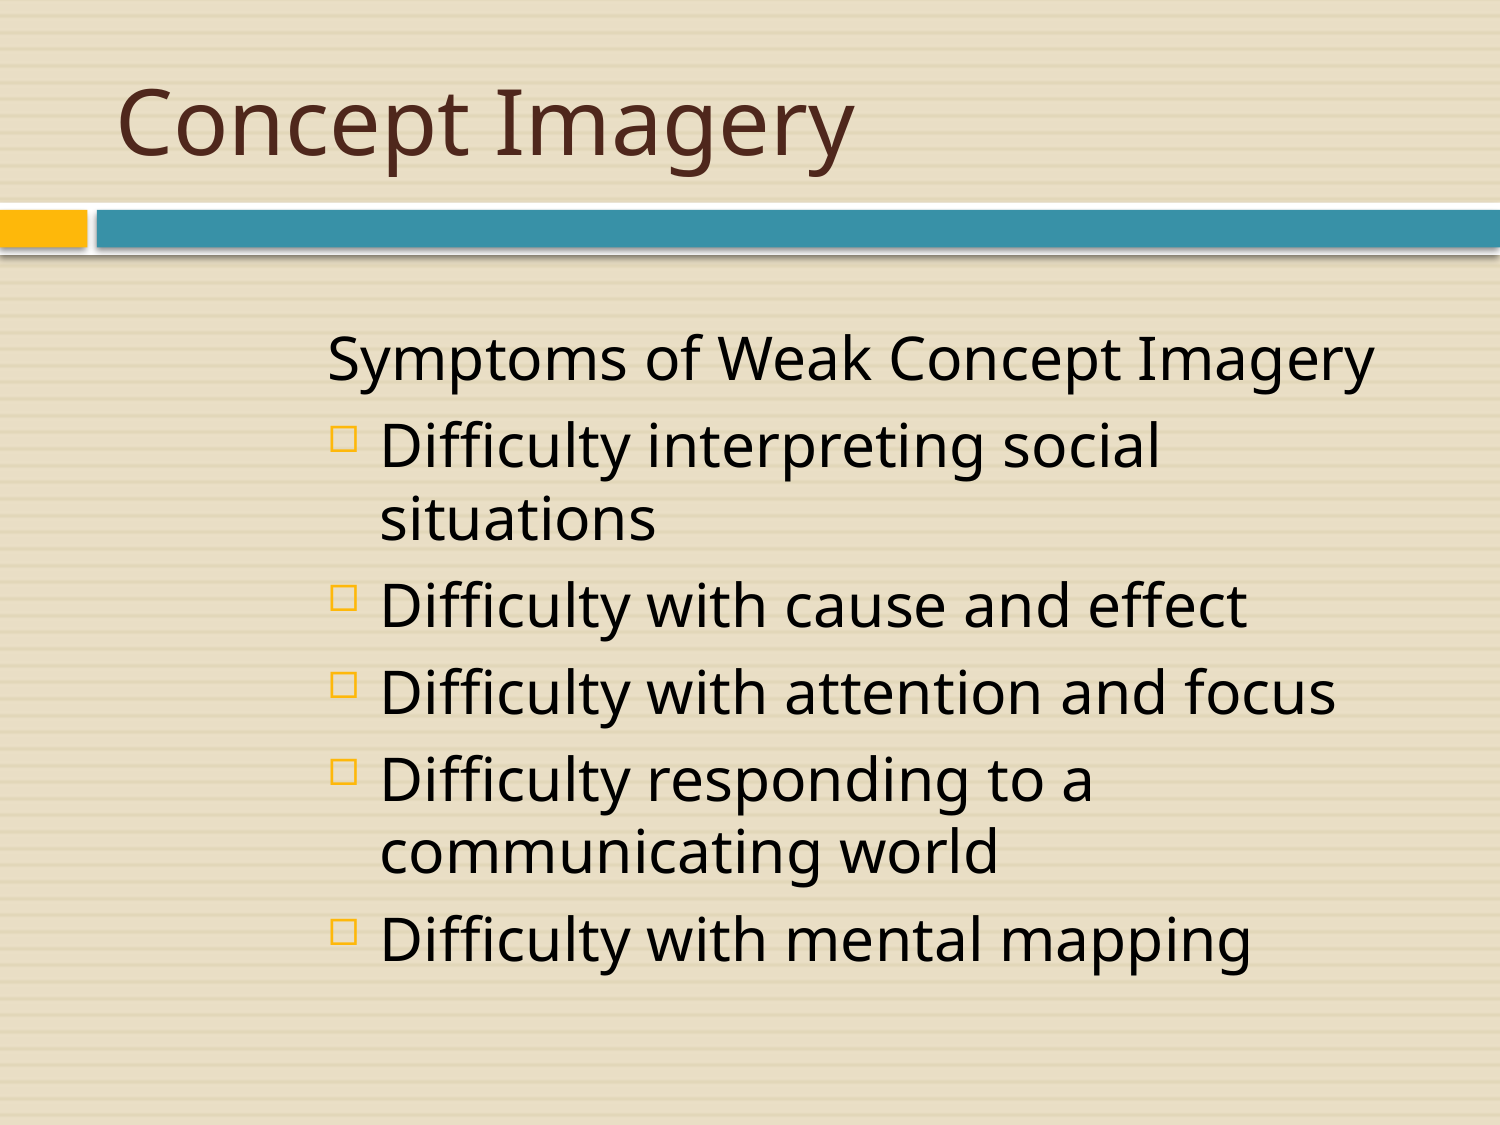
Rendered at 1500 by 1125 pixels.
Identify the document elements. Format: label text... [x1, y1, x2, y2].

title Concept Imagery [100, 37, 1439, 201]
list Symptoms of Weak Concept Imagery Difficulty interpreting social situations Difficulty with cause and effect Difficulty with attention and focus Difficulty responding to a communicating world Difficulty with mental mapping [312, 312, 1426, 1006]
